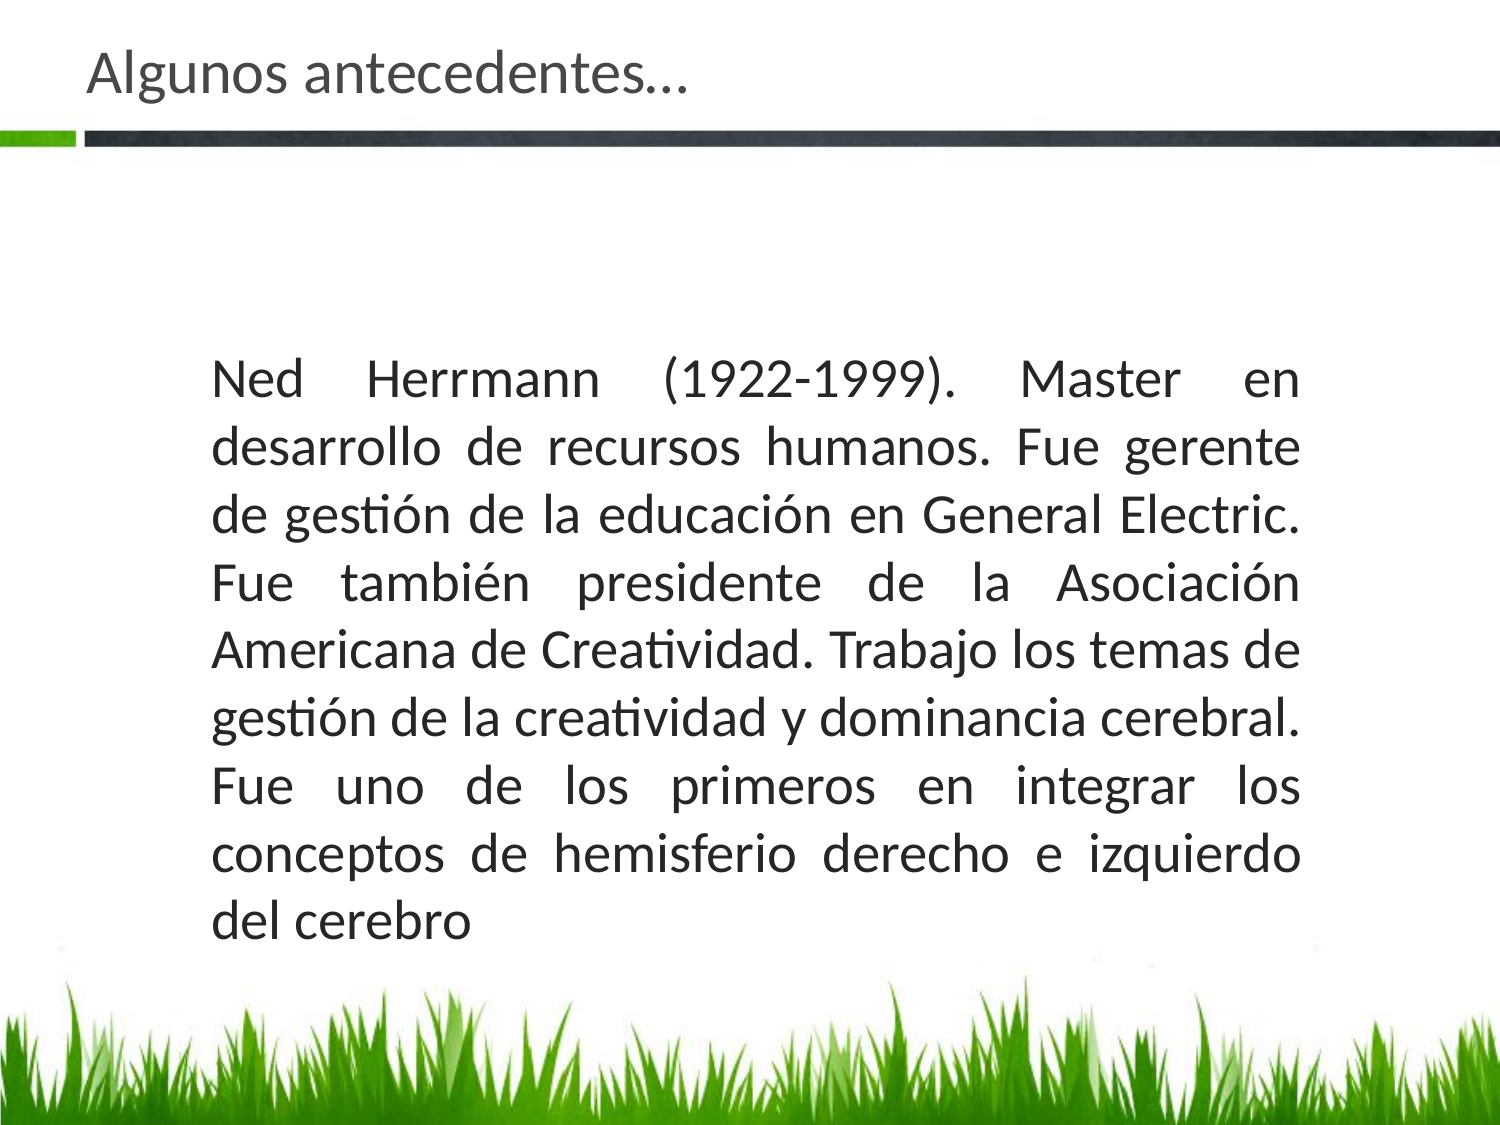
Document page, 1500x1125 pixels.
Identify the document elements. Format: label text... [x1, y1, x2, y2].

picture [0, 0, 1500, 1125]
list Ned Herrmann (1922-1999). Master en desarrollo de recursos humanos. Fue gerente de gestión de la educación en General Electric. Fue también presidente de la Asociación Americana de Creatividad. Trabajo los temas de gestión de la creatividad y dominancia cerebral. Fue uno de los primeros en integrar los conceptos de hemisferio derecho e izquierdo del cerebro [182, 333, 1318, 965]
title Algunos antecedentes… [71, 12, 1451, 126]
